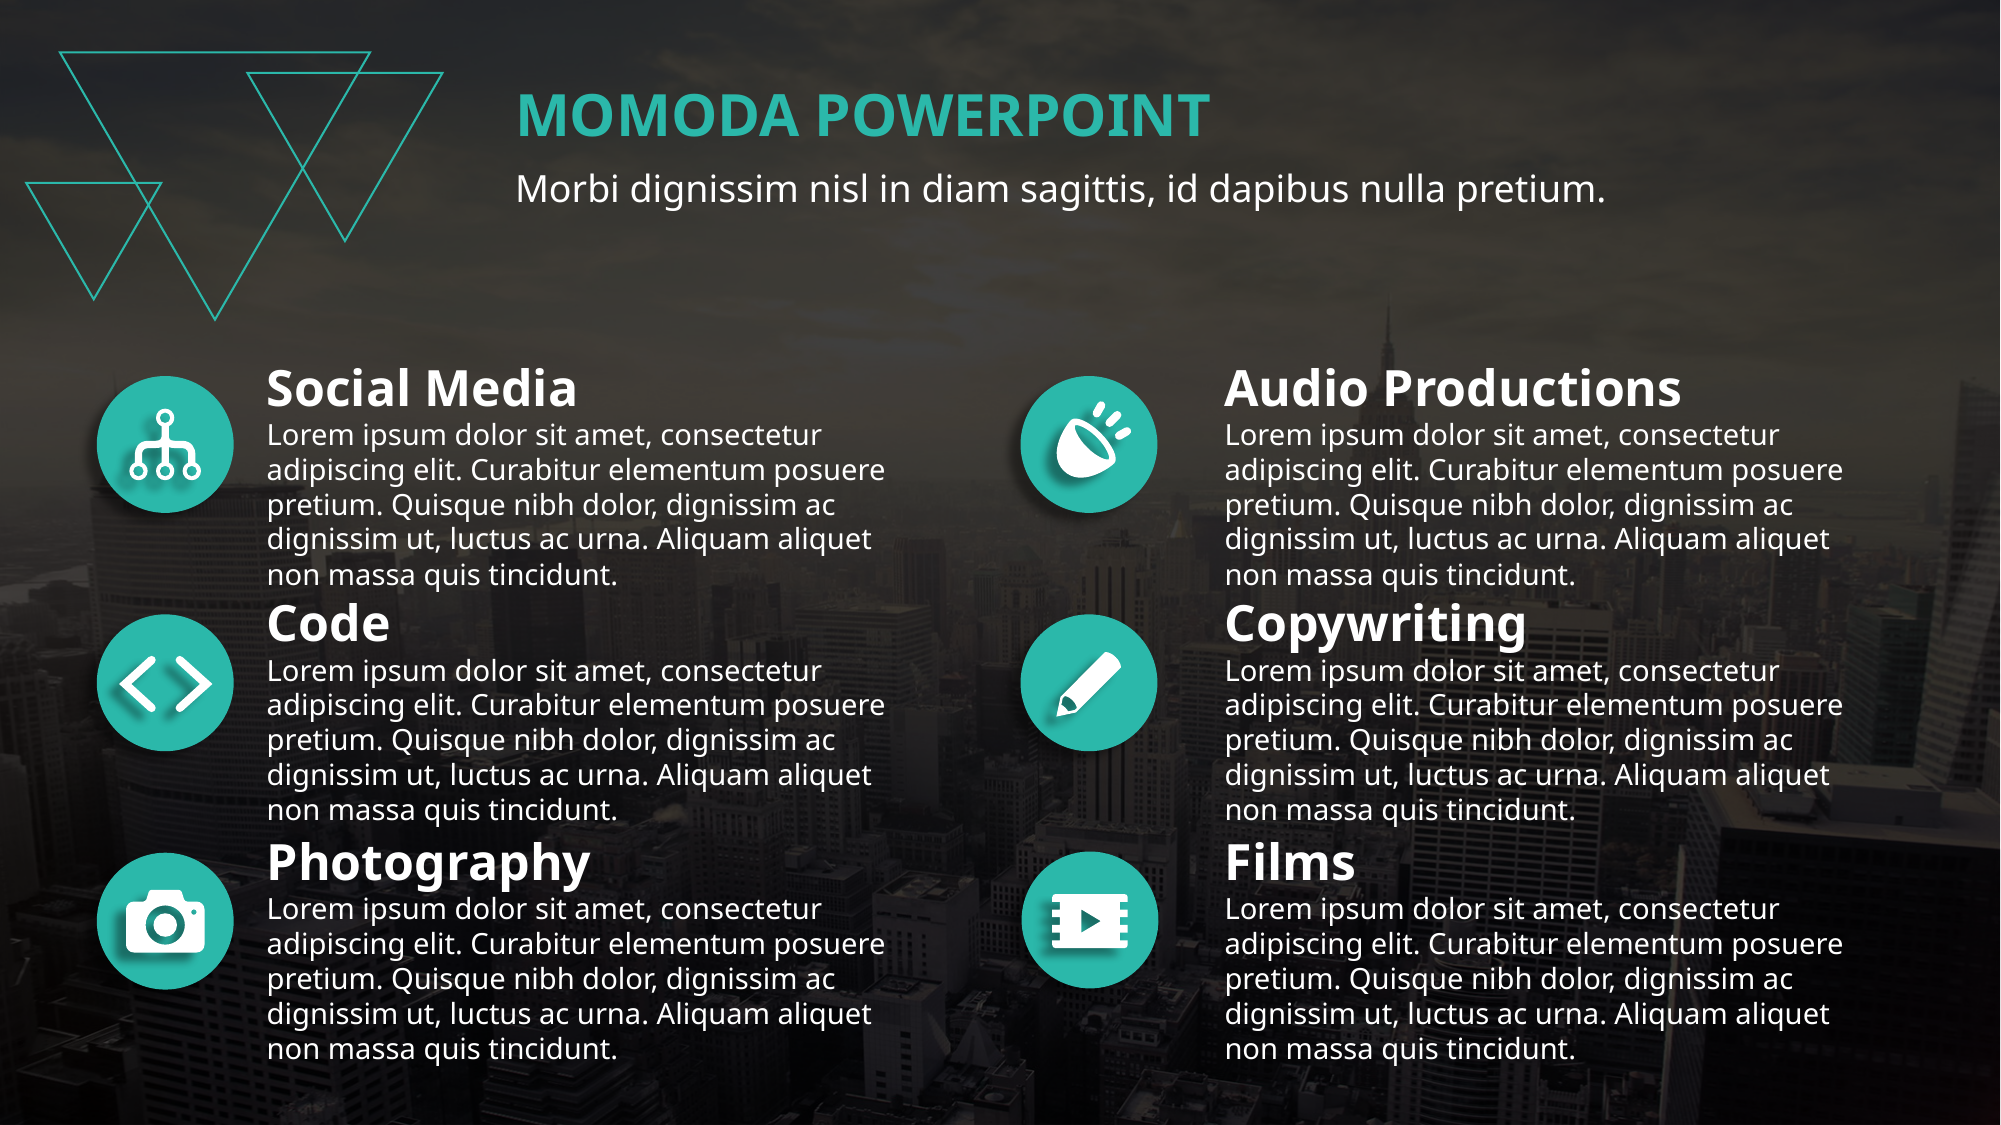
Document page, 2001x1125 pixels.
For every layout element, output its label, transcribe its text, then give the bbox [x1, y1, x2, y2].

text_box [245, 71, 445, 244]
text_box [58, 51, 372, 322]
text_box [95, 374, 219, 497]
text_box Copywriting Lorem ipsum dolor sit amet, consectetur adipiscing elit. Curabitur elementum posuere pretium. Quisque nibh dolor, dignissim ac dignissim ut, luctus ac urna. Aliquam aliquet non massa quis tincidunt. [1209, 584, 1904, 795]
text_box Films Lorem ipsum dolor sit amet, consectetur adipiscing elit. Curabitur elementum posuere pretium. Quisque nibh dolor, dignissim ac dignissim ut, luctus ac urna. Aliquam aliquet non massa quis tincidunt. [1209, 822, 1904, 1033]
text_box Audio Productions Lorem ipsum dolor sit amet, consectetur adipiscing elit. Curabitur elementum posuere pretium. Quisque nibh dolor, dignissim ac dignissim ut, luctus ac urna. Aliquam aliquet non massa quis tincidunt. [1209, 348, 1904, 559]
text_box [1035, 374, 1159, 499]
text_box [119, 400, 1132, 953]
text_box [24, 181, 164, 302]
text_box MOMODA POWERPOINT [500, 71, 1354, 156]
text_box [95, 869, 227, 991]
text_box [95, 630, 119, 735]
text_box [1028, 864, 1160, 990]
text_box Morbi dignissim nisl in diam sagittis, id dapibus nulla pretium. [500, 157, 1918, 218]
text_box Photography Lorem ipsum dolor sit amet, consectetur adipiscing elit. Curabitur elementum posuere pretium. Quisque nibh dolor, dignissim ac dignissim ut, luctus ac urna. Aliquam aliquet non massa quis tincidunt. [251, 953, 945, 1033]
picture [0, 0, 2001, 1125]
text_box Social Media Lorem ipsum dolor sit amet, consectetur adipiscing elit. Curabitur elementum posuere pretium. Quisque nibh dolor, dignissim ac dignissim ut, luctus ac urna. Aliquam aliquet non massa quis tincidunt. [251, 348, 945, 400]
text_box [1132, 628, 1159, 738]
